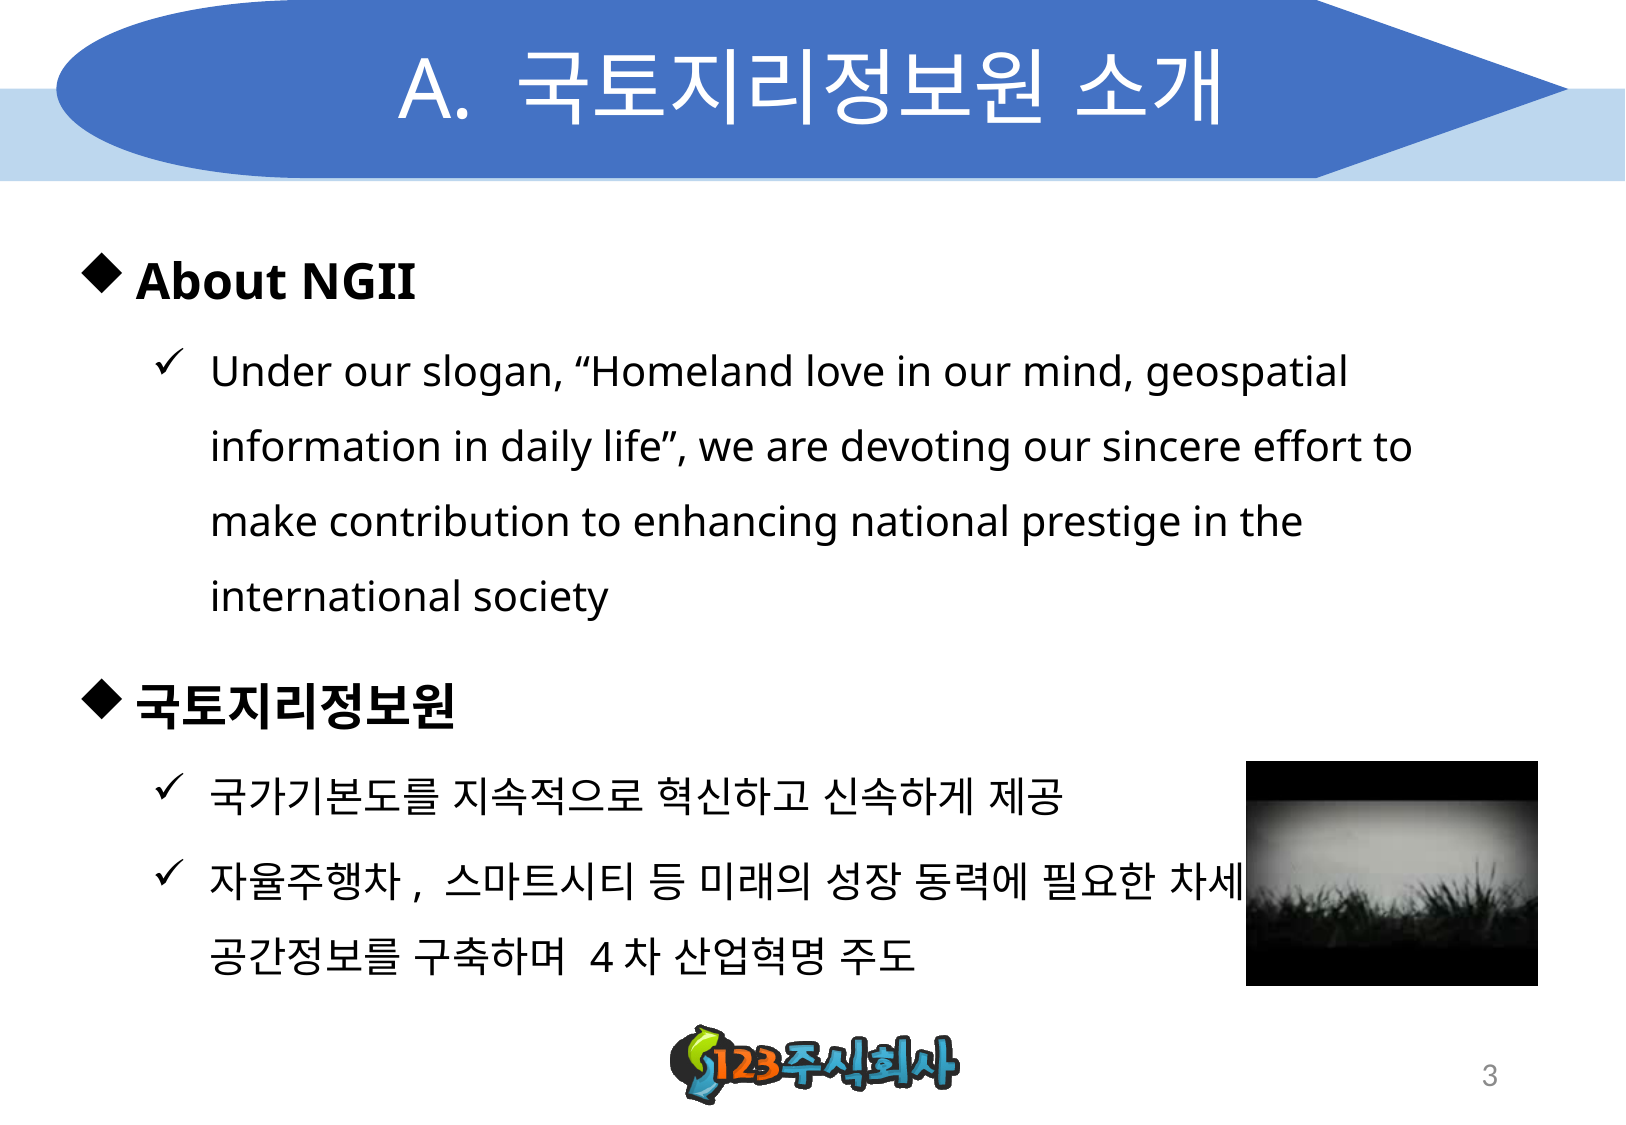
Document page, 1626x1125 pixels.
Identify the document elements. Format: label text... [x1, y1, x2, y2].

slide_number 3 [1147, 1042, 1514, 1103]
title A. 국토지리정보원 소개 [0, 3, 1625, 182]
list About NGII Under our slogan, “Homeland love in our mind, geospatial information in daily life”, we are devoting our sincere effort to make contribution to enhancing national prestige in the international society [62, 212, 1539, 580]
text_box 국토지리정보원 국가기본도를 지속적으로 혁신하고 신속하게 제공 자율주행차, 스마트시티 등 미래의 성장 동력에 필요한 차세대 공간정보를 구축하며 4차 산업혁명 주도 [62, 637, 1318, 1006]
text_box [1245, 760, 1539, 987]
picture [655, 1010, 973, 1117]
